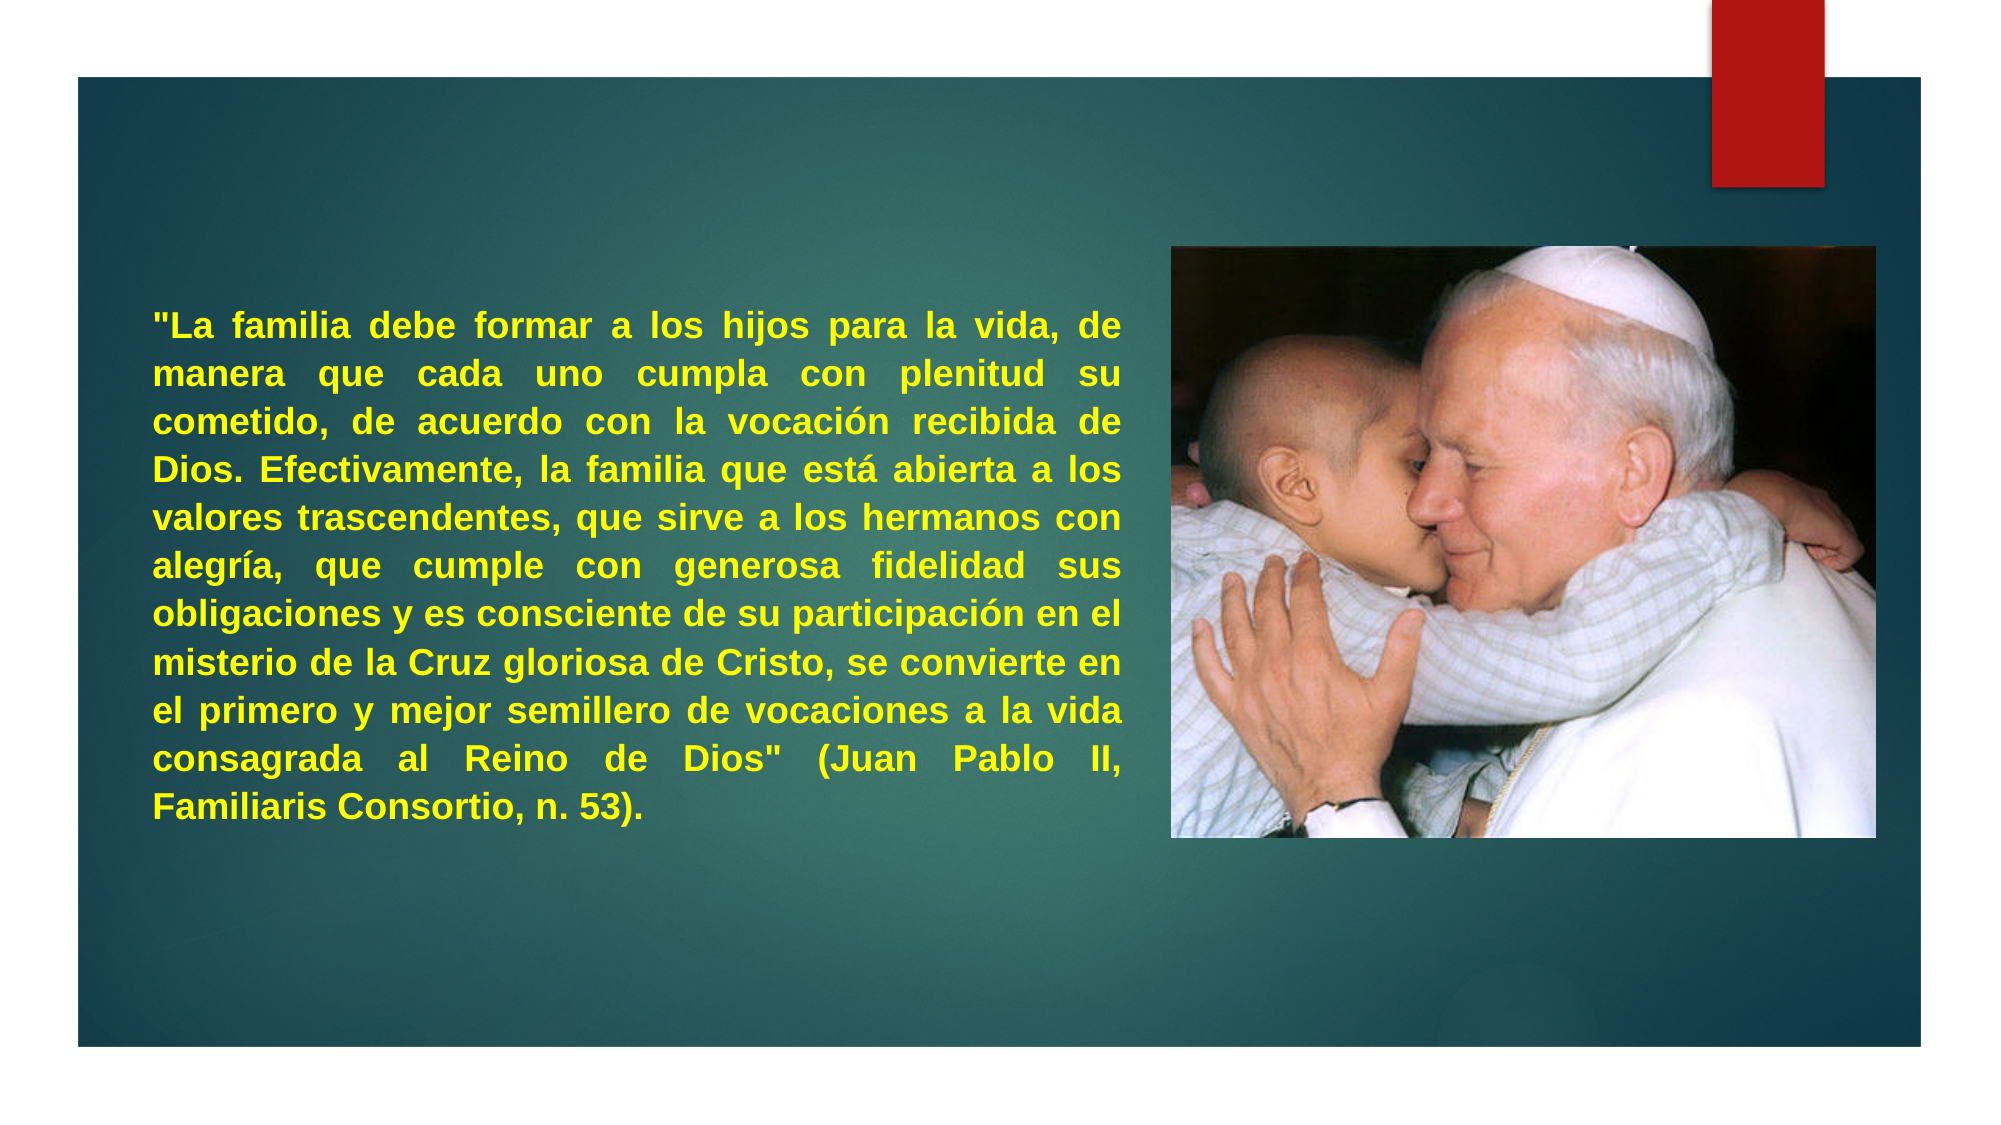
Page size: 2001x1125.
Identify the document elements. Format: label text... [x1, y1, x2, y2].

picture [1171, 246, 1876, 838]
text_box "La familia debe formar a los hijos para la vida, de manera que cada uno cumpla con plenitud su cometido, de acuerdo con la vocación recibida de Dios. Efectivamente, la familia que está abierta a los valores trascendentes, que sirve a los hermanos con alegría, que cumple con generosa fidelidad sus obligaciones y es consciente de su participación en el misterio de la Cruz gloriosa de Cristo, se convierte en el primero y mejor semillero de vocaciones a la vida consagrada al Reino de Dios" (Juan Pablo II, Familiaris Consortio, n. 53). [137, 290, 1138, 835]
